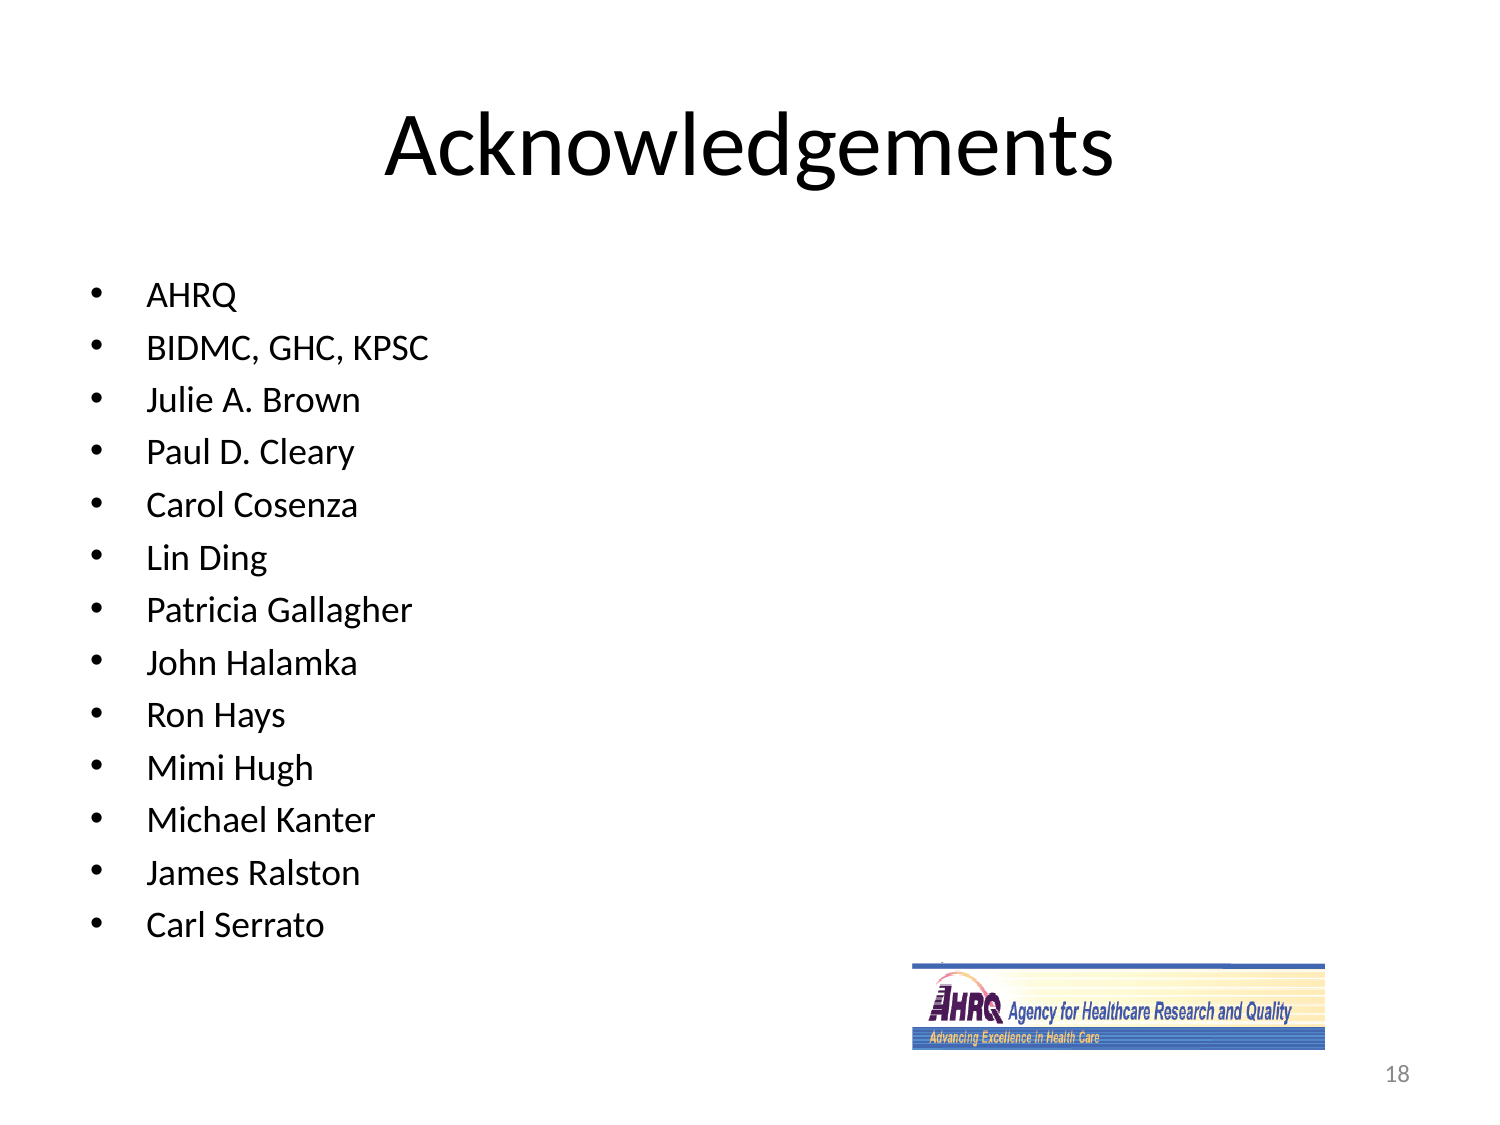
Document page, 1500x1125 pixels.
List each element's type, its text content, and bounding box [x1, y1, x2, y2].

list AHRQ BIDMC, GHC, KPSC Julie A. Brown Paul D. Cleary Carol Cosenza Lin Ding Patricia Gallagher John Halamka Ron Hays Mimi Hugh Michael Kanter James Ralston Carl Serrato [75, 262, 1425, 1005]
picture [912, 962, 1326, 1051]
slide_number 18 [1074, 1042, 1425, 1103]
title Acknowledgements [75, 45, 1425, 233]
